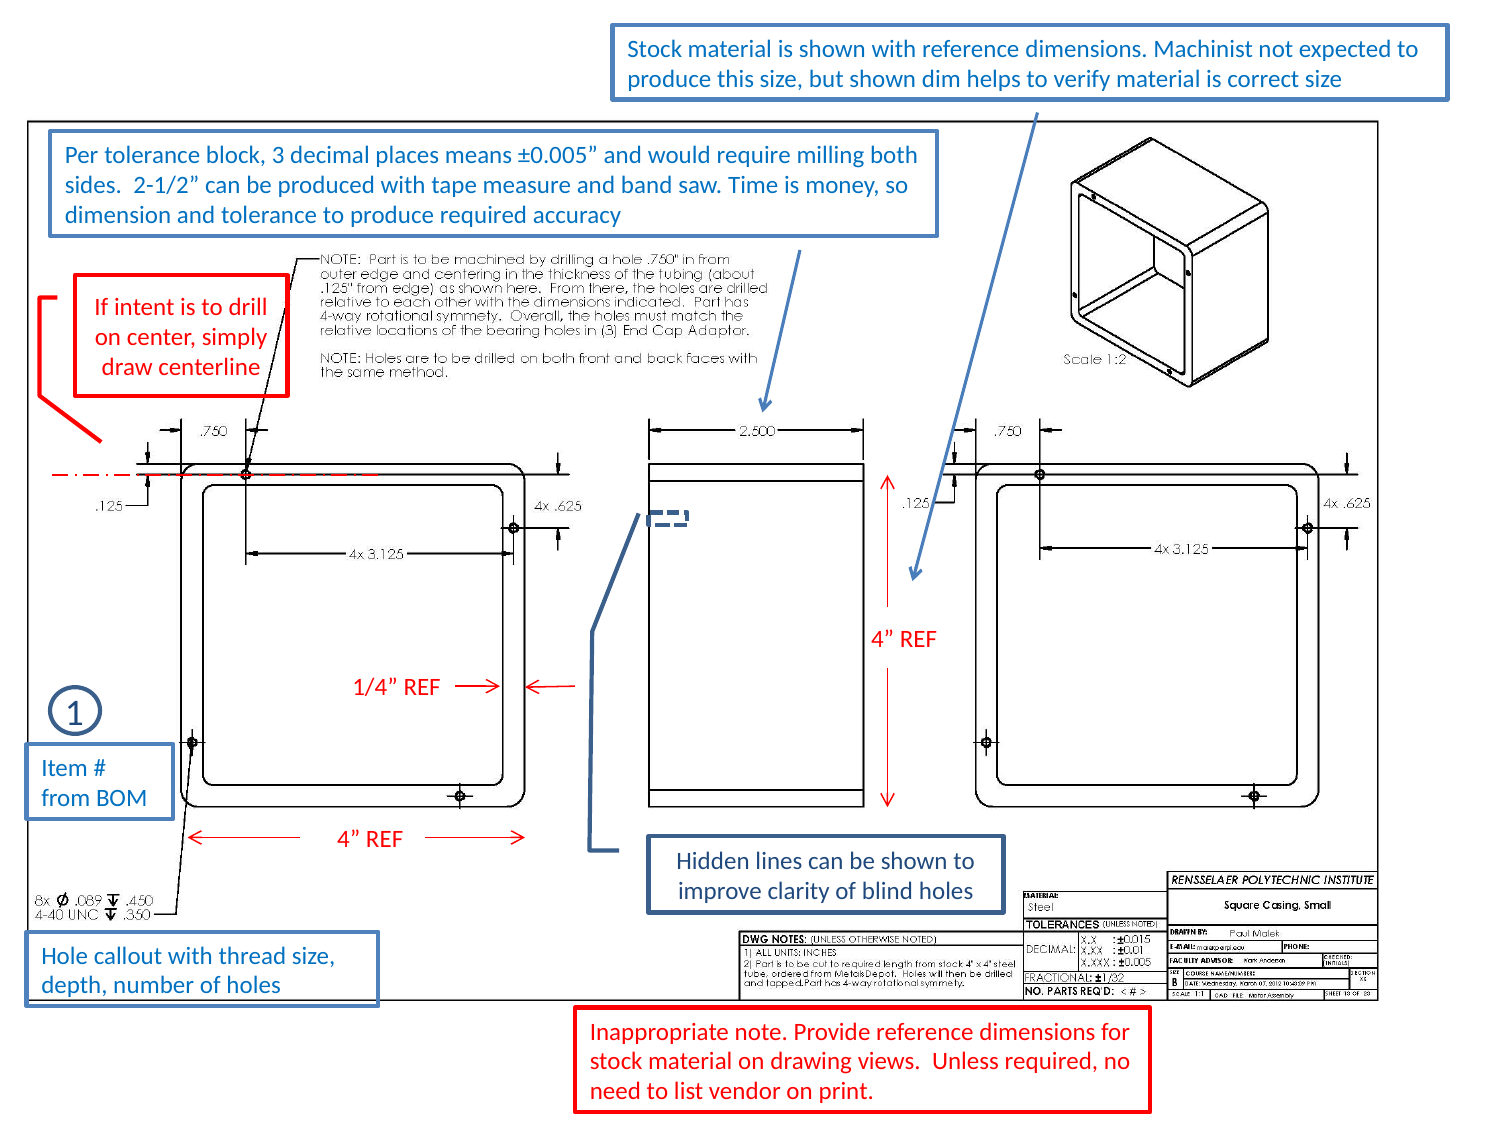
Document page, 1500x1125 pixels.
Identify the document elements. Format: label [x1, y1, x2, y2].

picture [0, 0, 1431, 1125]
text_box [912, 112, 1038, 582]
text_box [1435, 24, 1448, 100]
text_box [762, 249, 801, 413]
